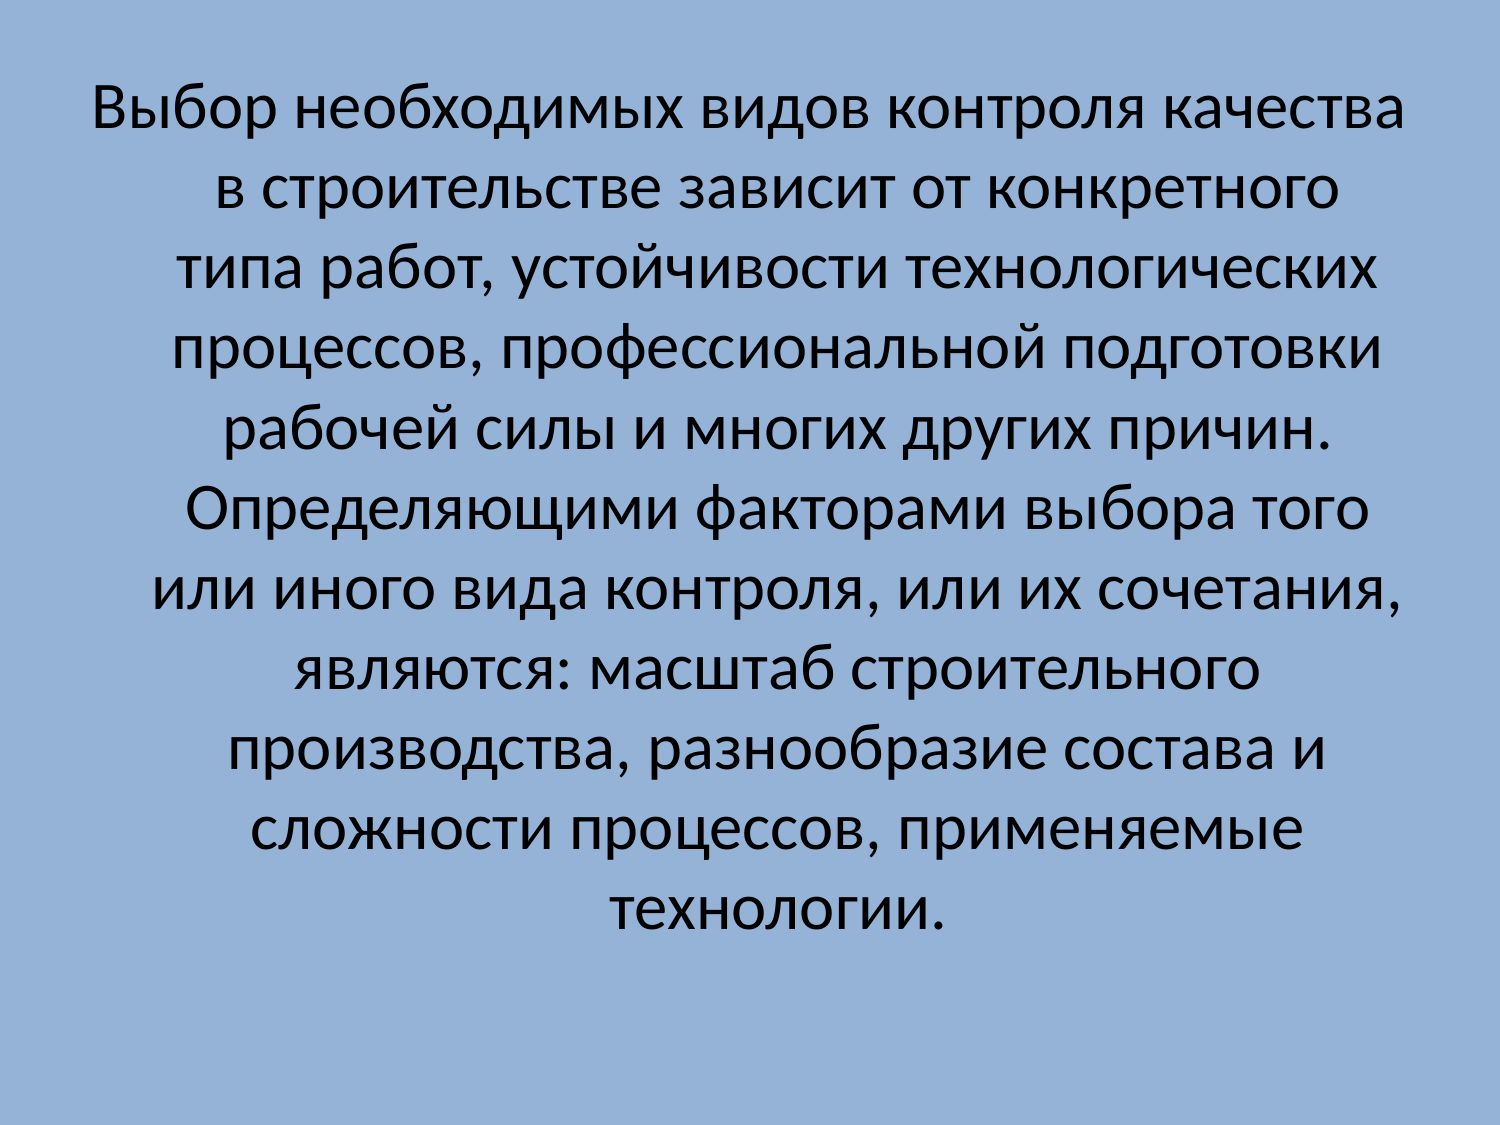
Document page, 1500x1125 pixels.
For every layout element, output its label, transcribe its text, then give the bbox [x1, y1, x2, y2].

list Выбор необходимых видов контроля качества в строительстве зависит от конкретного типа работ, устойчивости технологических процессов, профессиональной подготовки рабочей силы и многих других причин. Определяющими факторами выбора того или иного вида контроля, или их сочетания, являются: масштаб строительного производства, разнообразие состава и сложности процессов, применяемые технологии. [75, 54, 1425, 1005]
